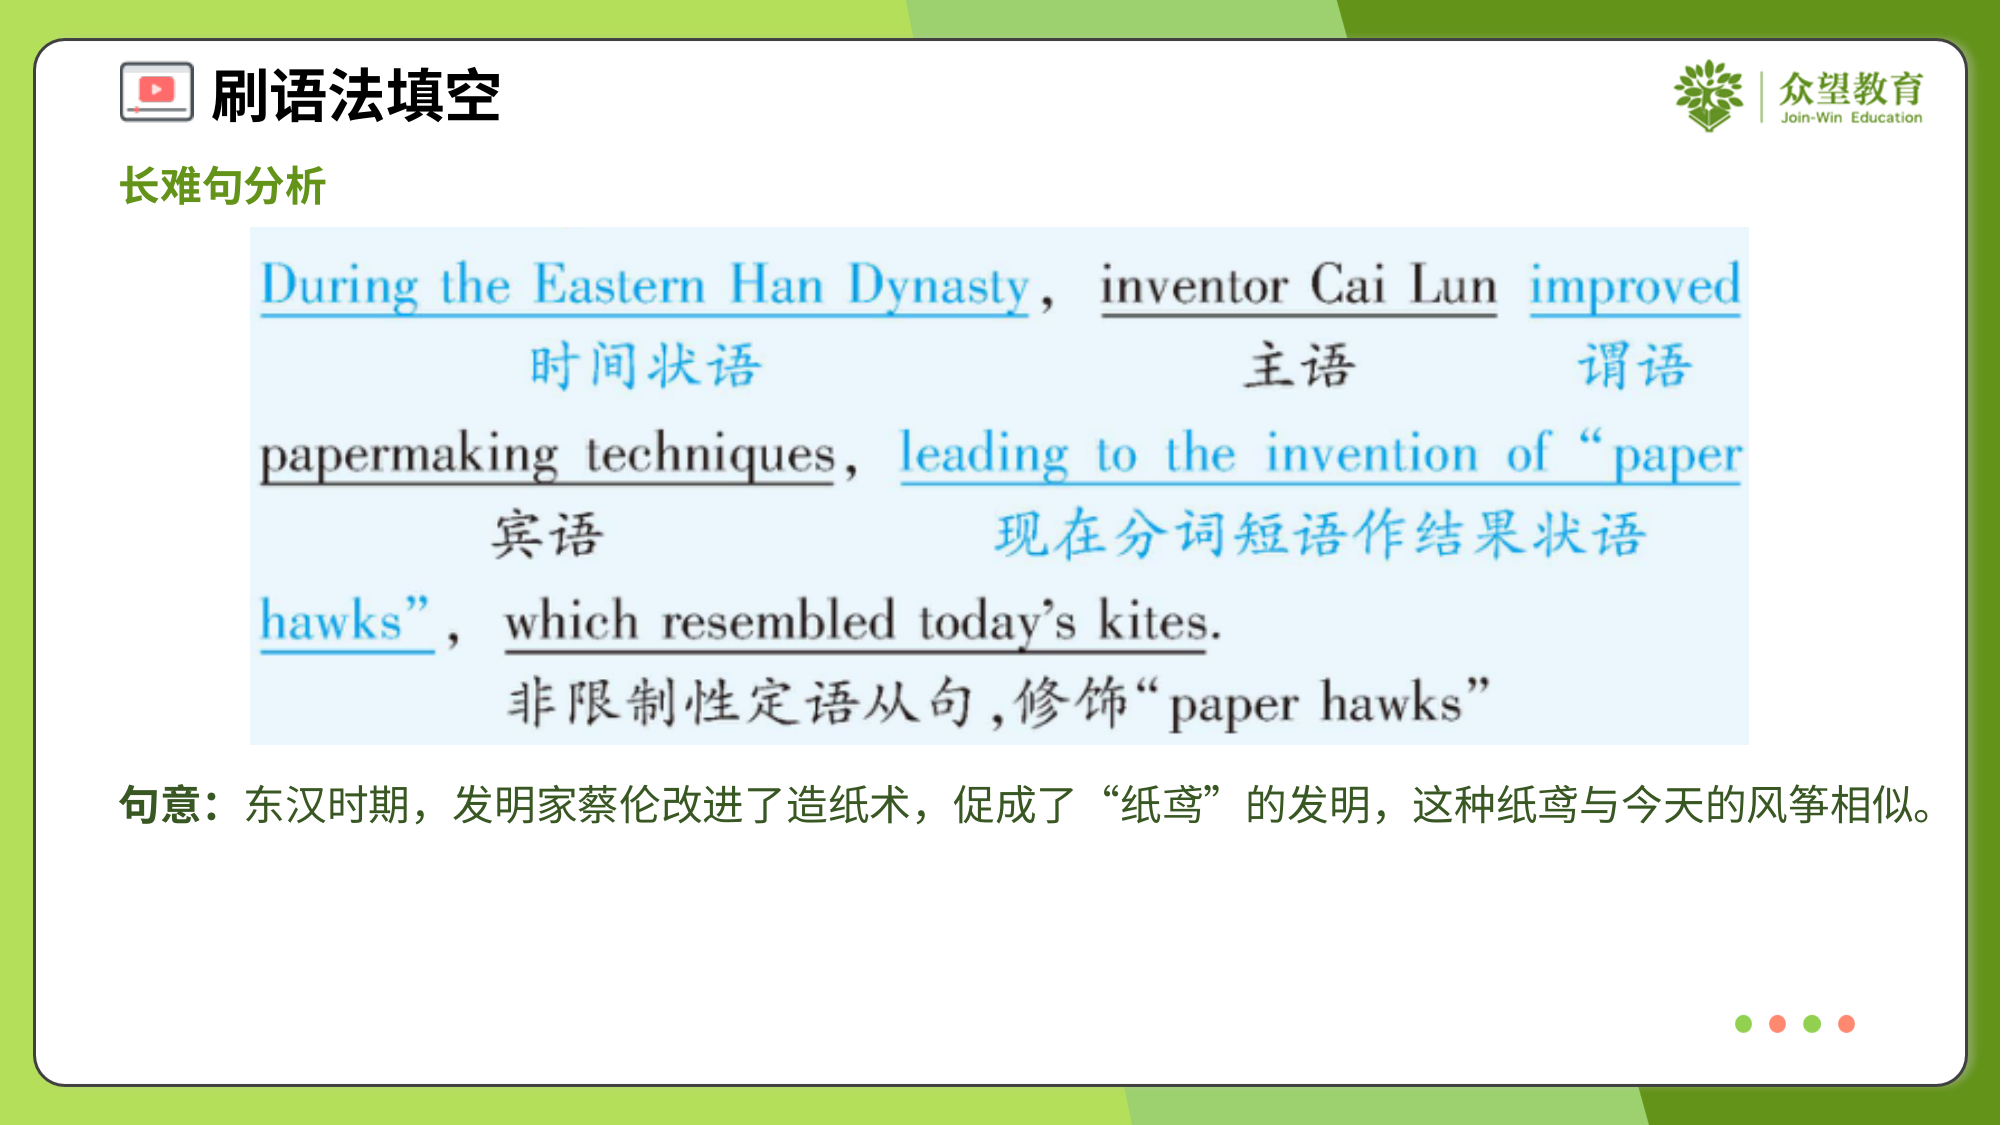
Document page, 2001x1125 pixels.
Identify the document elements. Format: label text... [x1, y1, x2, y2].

text_box 长难句分析 [118, 147, 1883, 206]
text_box 句意：东汉时期，发明家蔡伦改进了造纸术，促成了“纸鸢”的发明，这种纸鸢与今天的风筝相似。 [118, 766, 1926, 825]
picture [0, 0, 2000, 1125]
